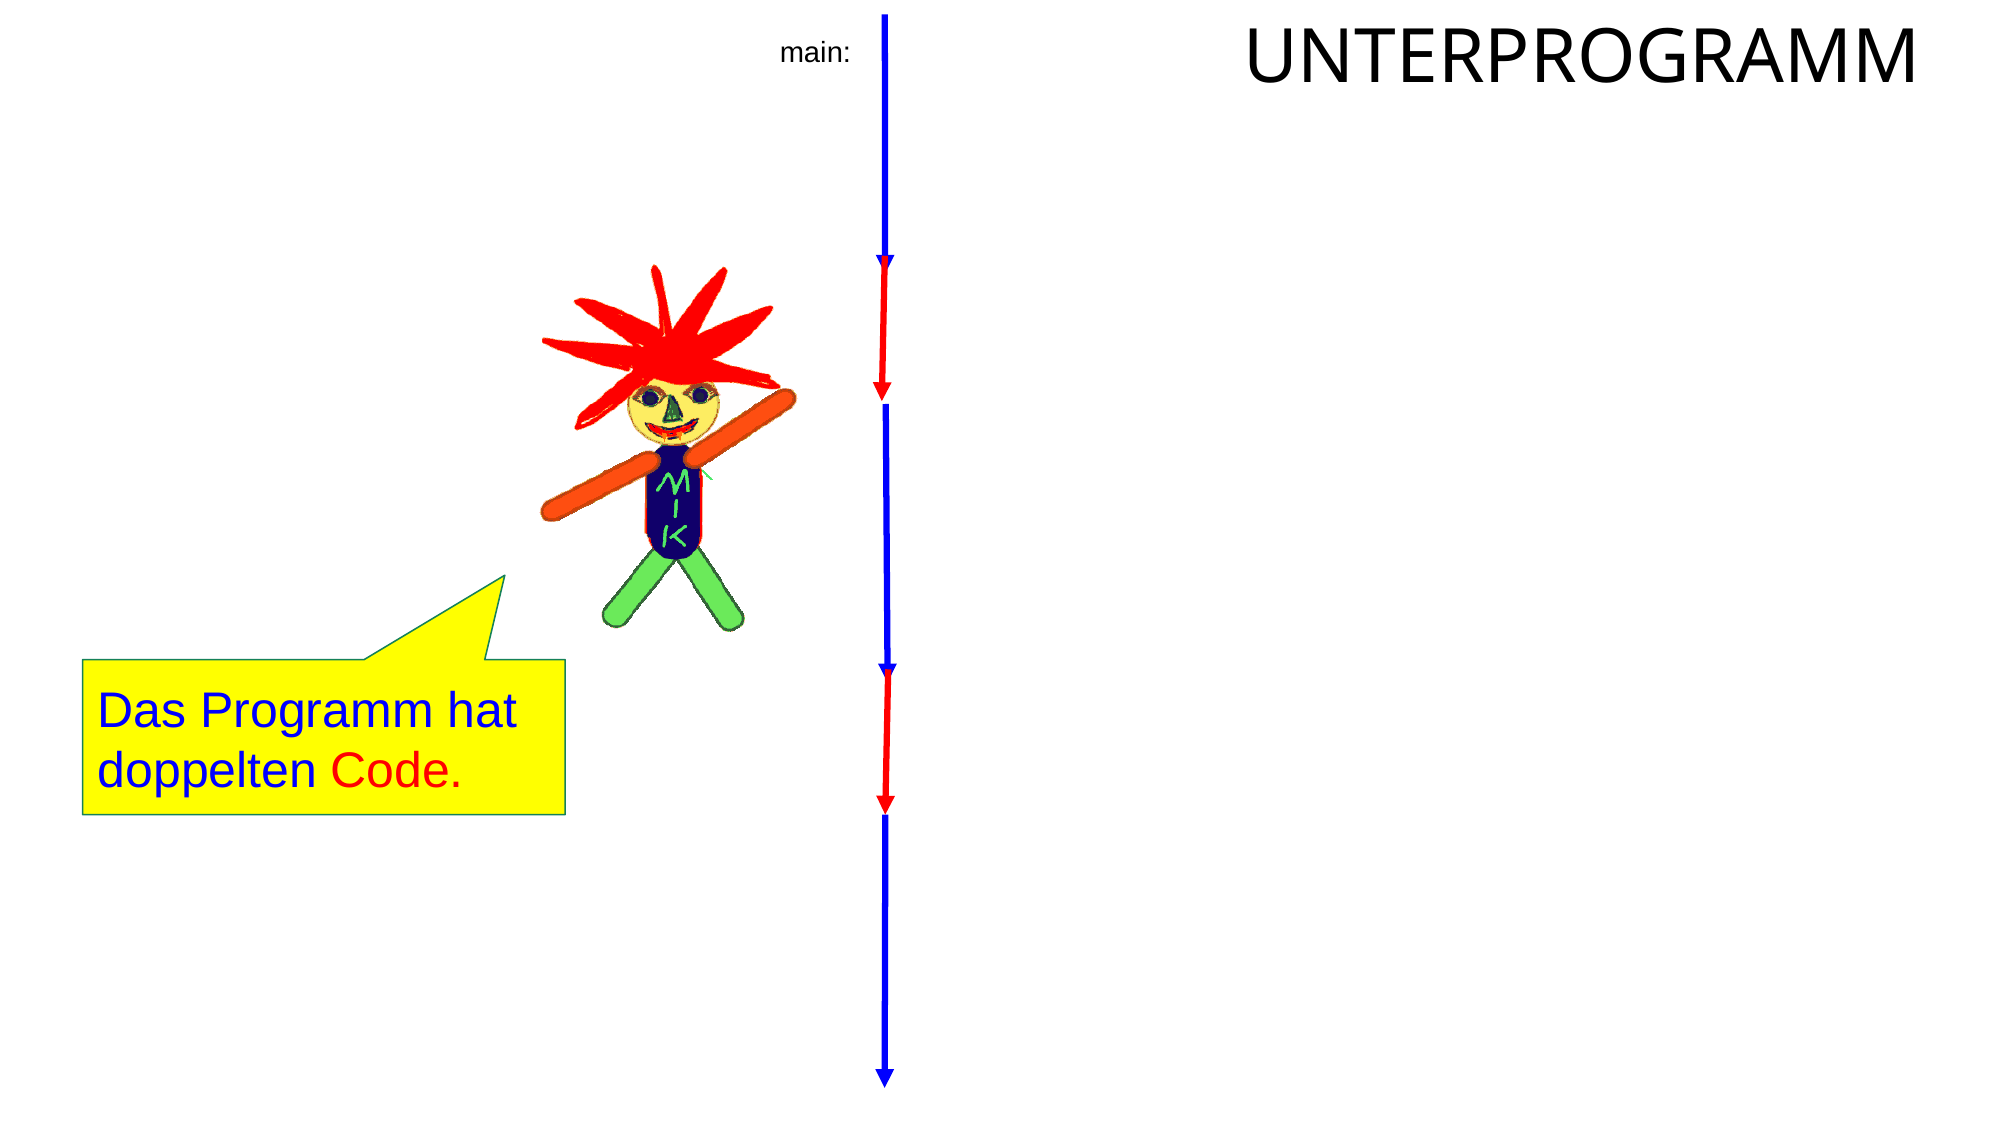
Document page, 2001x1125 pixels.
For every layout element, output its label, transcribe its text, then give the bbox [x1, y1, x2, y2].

title UNTERPROGRAMM [1228, 0, 2000, 116]
text_box Das Programm hat doppelten Code. [82, 575, 566, 815]
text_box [884, 669, 889, 815]
picture [513, 255, 813, 641]
text_box main: [764, 17, 881, 98]
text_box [881, 255, 885, 402]
